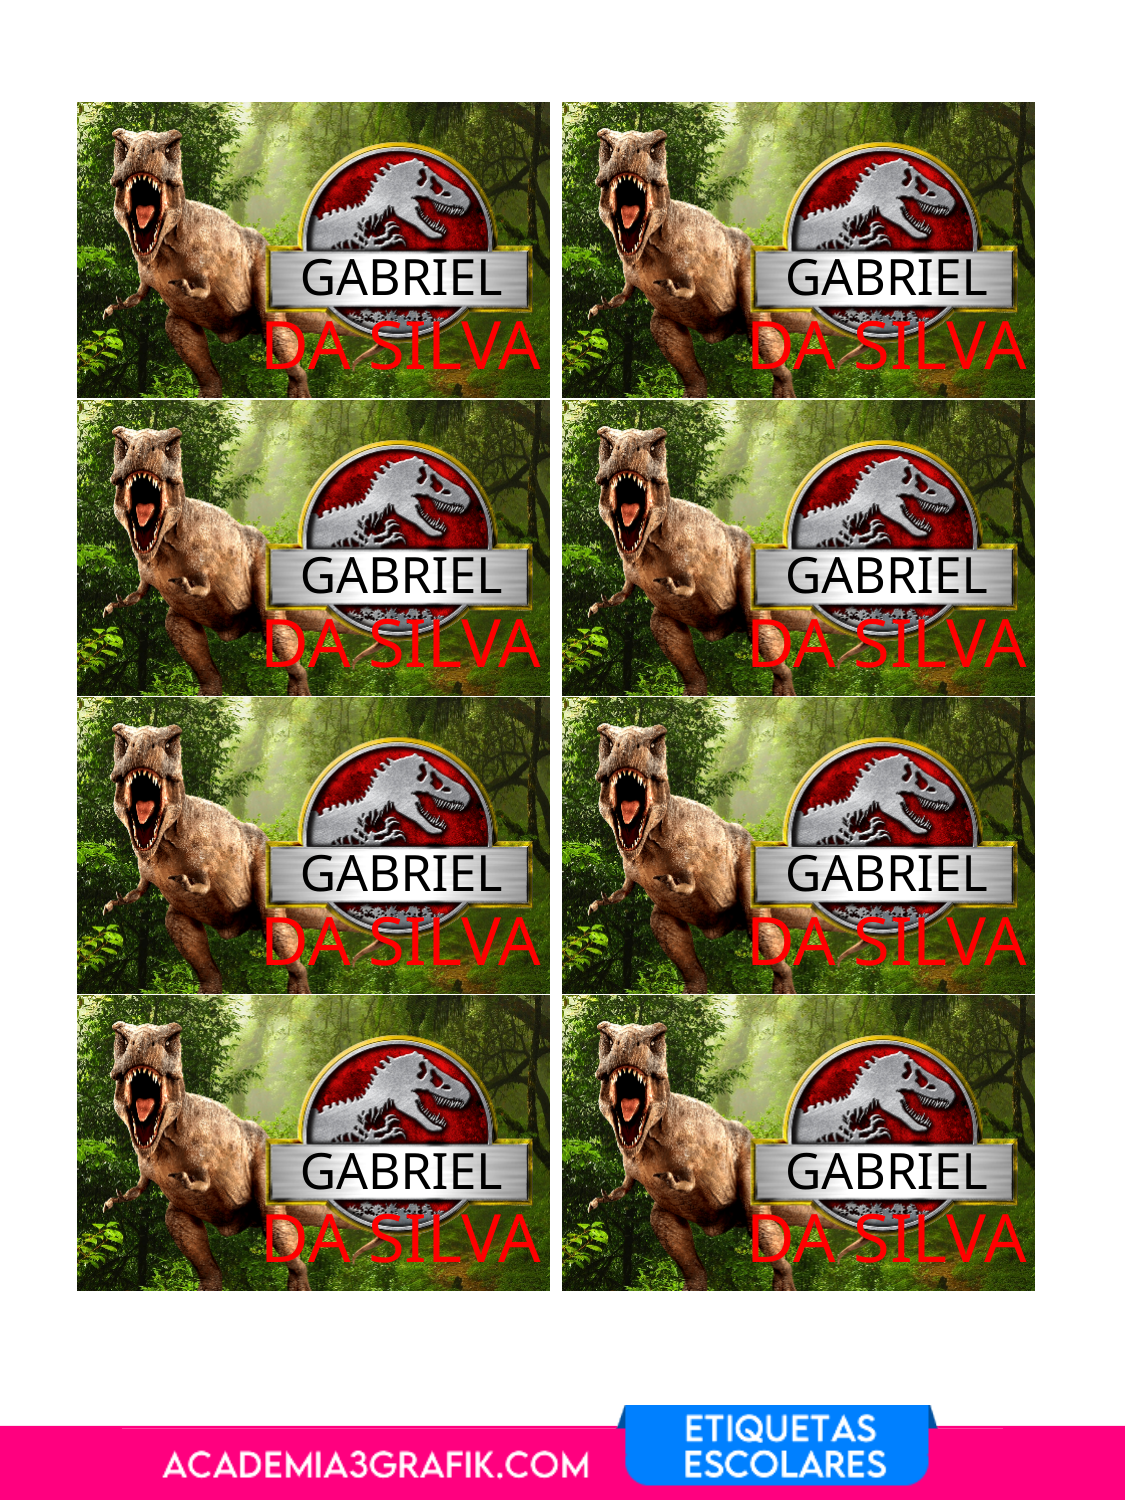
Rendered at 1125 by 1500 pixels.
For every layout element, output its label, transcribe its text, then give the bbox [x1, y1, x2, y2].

picture [562, 102, 1035, 398]
text_box DA SILVA [550, 1188, 557, 1284]
picture [77, 400, 550, 696]
picture [122, 1405, 1003, 1500]
picture [562, 995, 1035, 1291]
picture [77, 102, 550, 398]
picture [77, 697, 550, 994]
text_box DA SILVA [1035, 891, 1042, 986]
text_box DA SILVA [1035, 1188, 1042, 1284]
text_box DA SILVA [550, 295, 557, 391]
text_box DA SILVA [1035, 593, 1042, 688]
text_box DA SILVA [550, 891, 557, 986]
text_box DA SILVA [1035, 295, 1042, 391]
picture [562, 697, 1035, 994]
picture [562, 400, 1035, 696]
picture [77, 995, 550, 1291]
text_box DA SILVA [550, 593, 557, 688]
